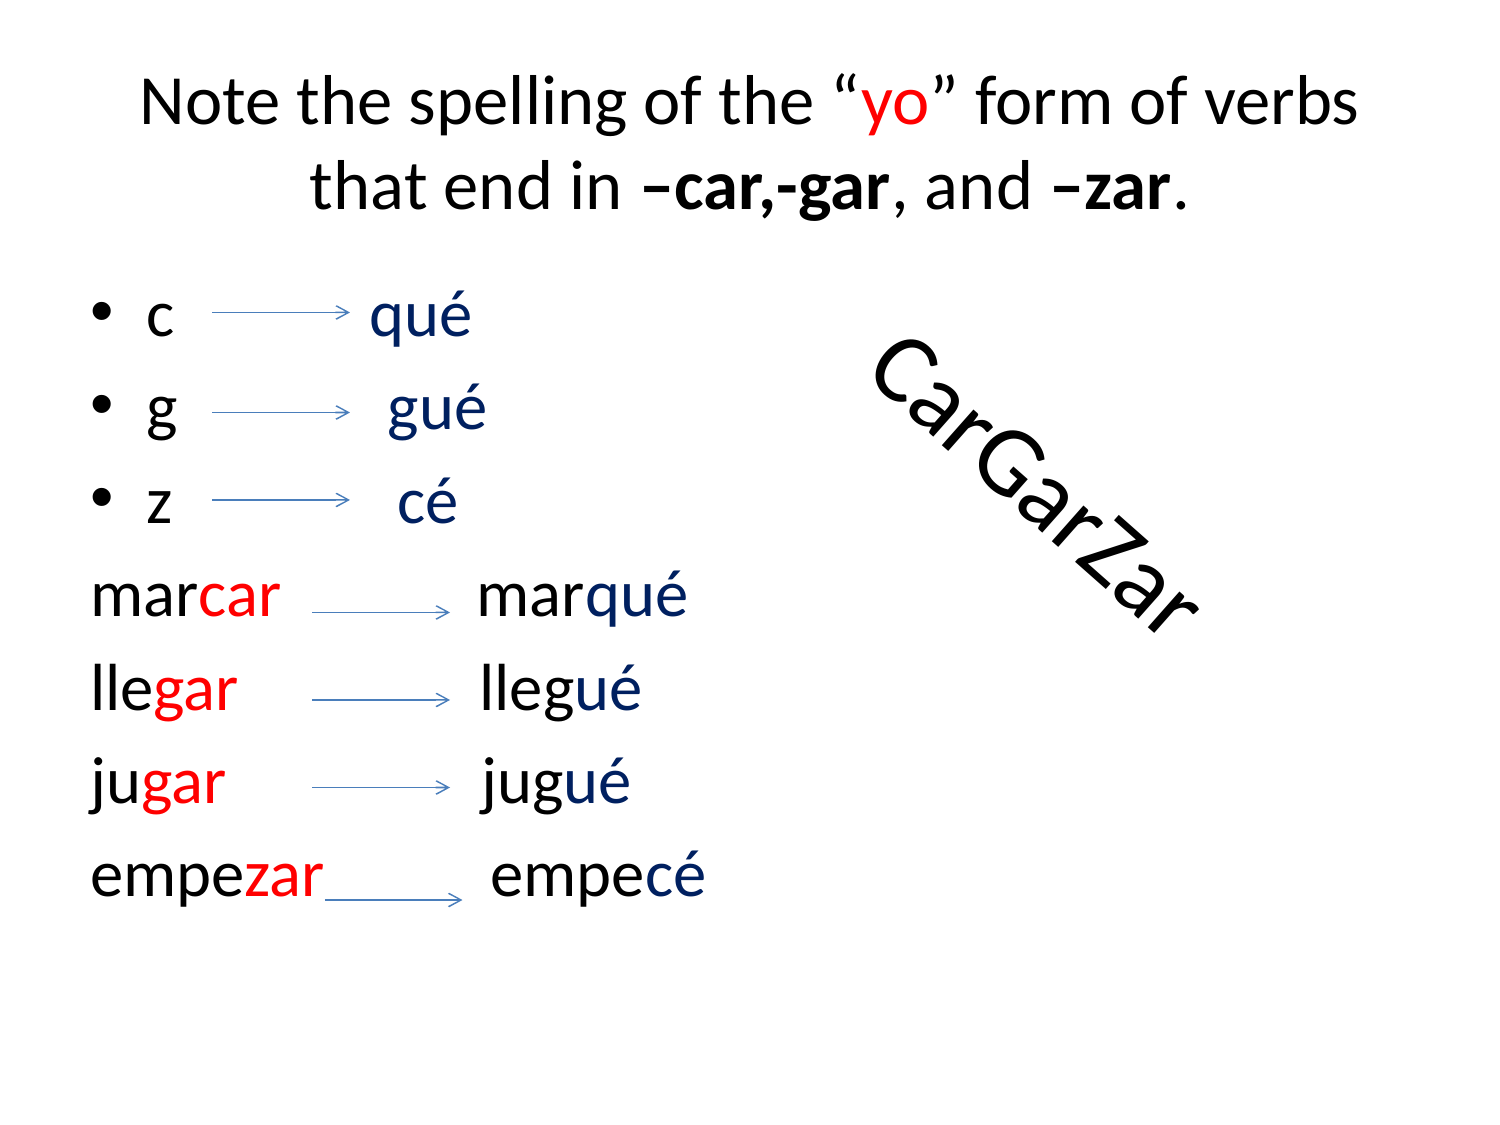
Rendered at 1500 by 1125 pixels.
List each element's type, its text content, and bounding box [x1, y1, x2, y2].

title Note the spelling of the “yo” form of verbs that end in –car,-gar, and –zar. [75, 45, 1425, 233]
text_box CarGarZar [833, 283, 1414, 820]
list c qué g gué z cé marcar marqué llegar llegué jugar jugué empezar empecé [75, 262, 1425, 1005]
